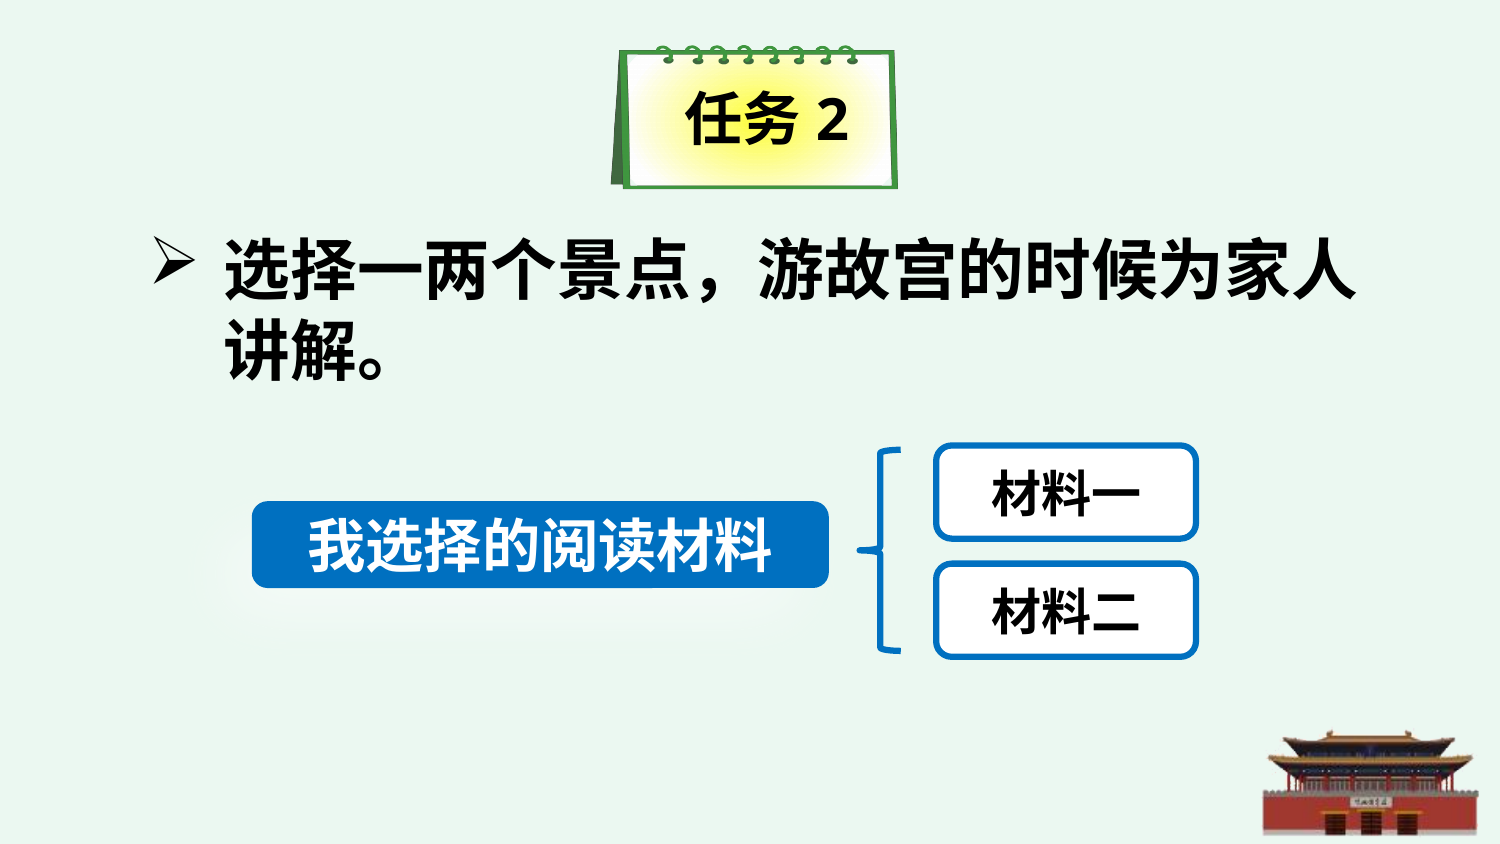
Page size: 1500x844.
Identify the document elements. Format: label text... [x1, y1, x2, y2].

picture [1253, 725, 1484, 838]
text_box [858, 448, 901, 652]
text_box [606, 42, 901, 192]
text_box 我选择的阅读材料 [251, 501, 829, 589]
text_box 材料二 [934, 561, 1199, 659]
text_box 选择一两个景点，游故宫的时候为家人讲解。 [133, 220, 1431, 396]
text_box 材料一 [934, 443, 1199, 541]
